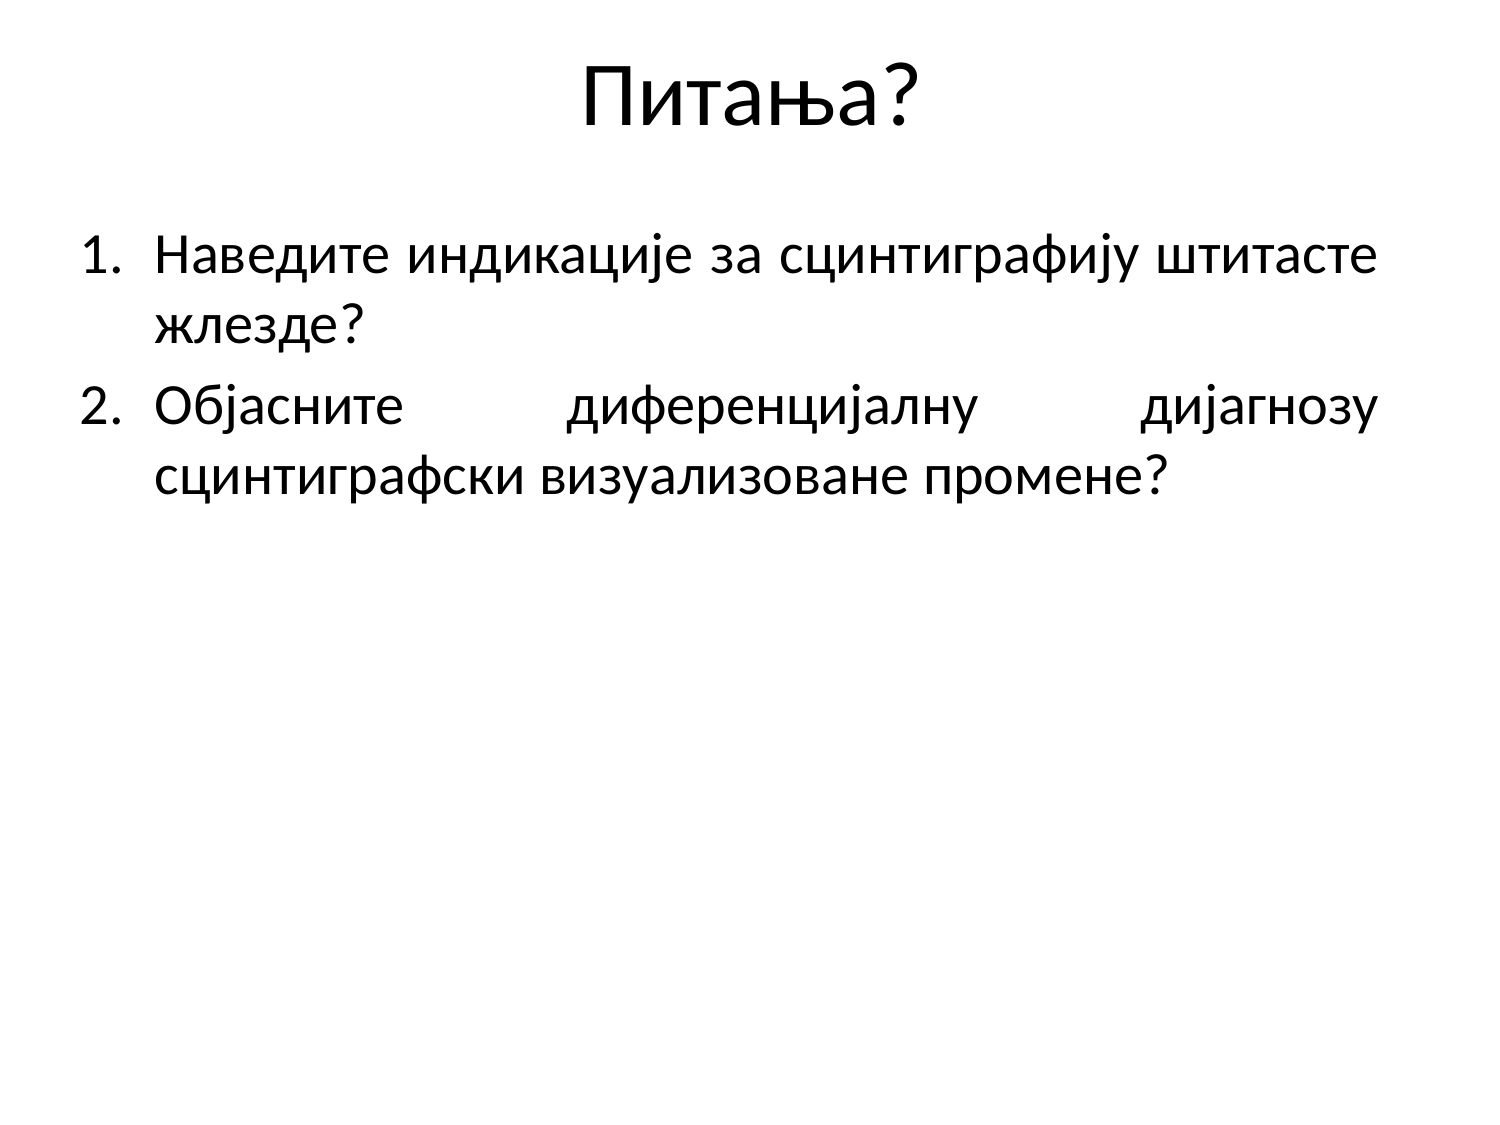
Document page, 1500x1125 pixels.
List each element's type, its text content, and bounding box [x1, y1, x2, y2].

text_box Питања? [76, 36, 1427, 141]
list Наведите индикације за сцинтиграфију штитасте жлезде? Објасните диференцијалну дијагнозу сцинтиграфски визуализоване промене? [64, 207, 1395, 657]
